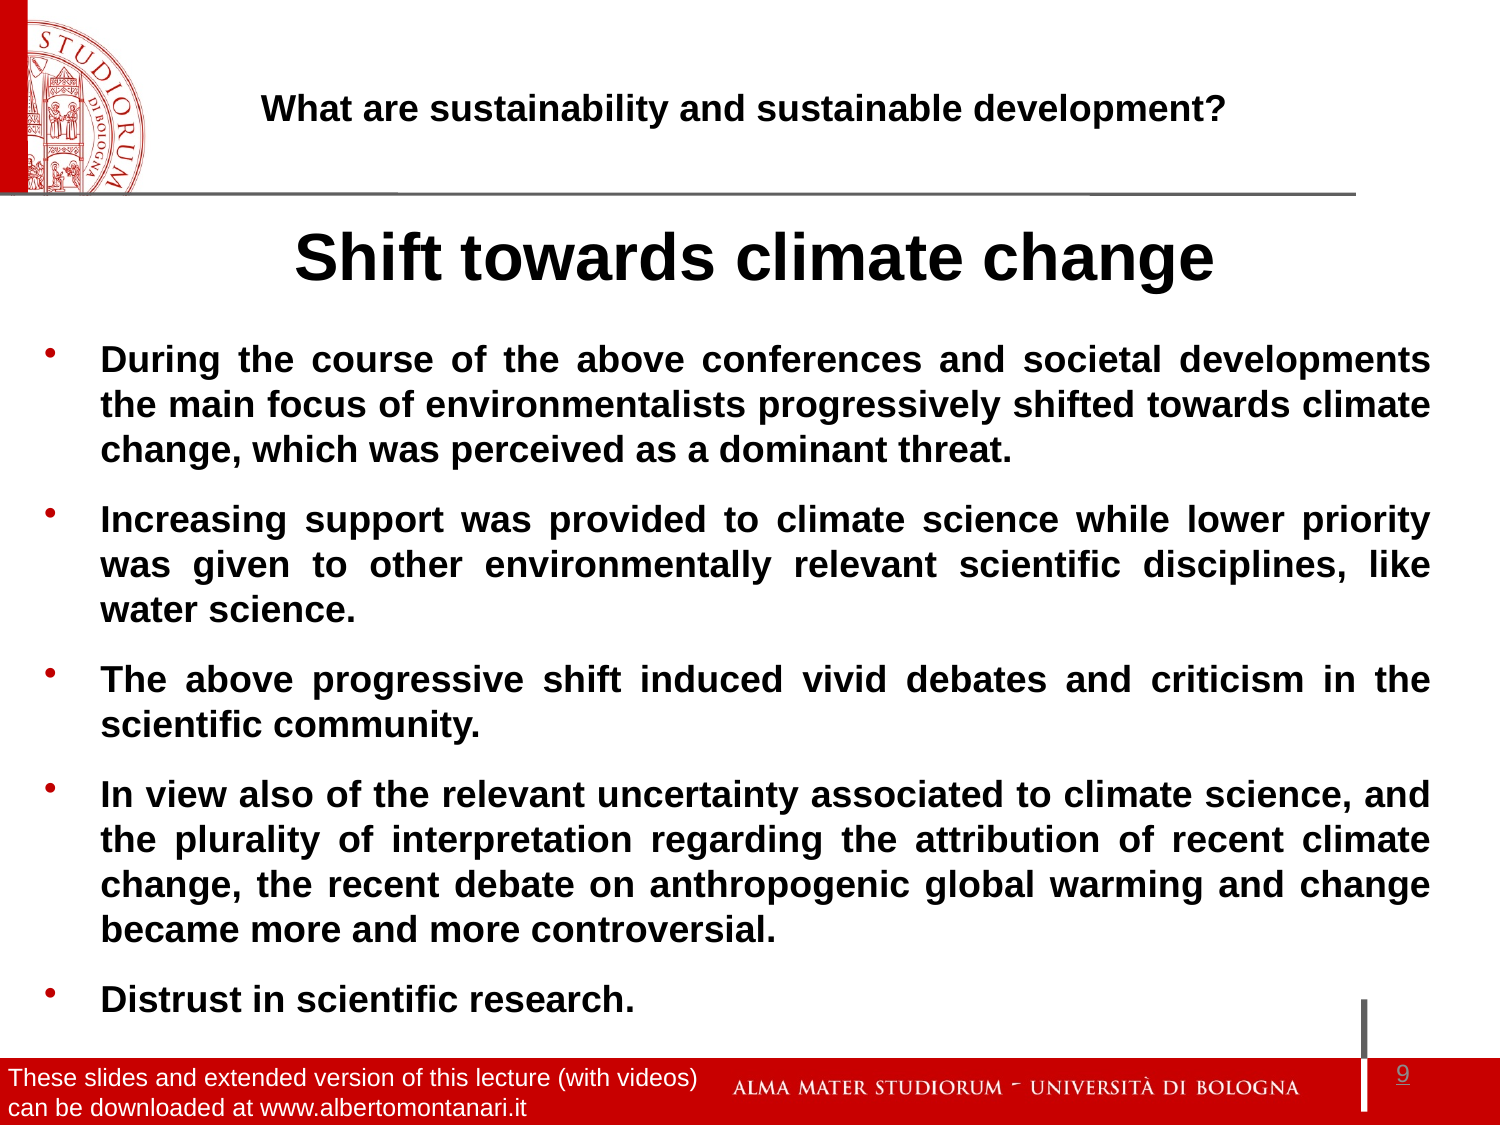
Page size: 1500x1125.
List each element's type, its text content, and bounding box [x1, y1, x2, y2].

list During the course of the above conferences and societal developments the main focus of environmentalists progressively shifted towards climate change, which was perceived as a dominant threat. Increasing support was provided to climate science while lower priority was given to other environmentally relevant scientific disciplines, like water science. The above progressive shift induced vivid debates and criticism in the scientific community. In view also of the relevant uncertainty associated to climate science, and the plurality of interpretation regarding the attribution of recent climate change, the recent debate on anthropogenic global warming and change became more and more controversial. Distrust in scientific research. [29, 328, 1447, 1028]
picture [0, 1058, 1500, 1125]
slide_number 9 [1074, 1042, 1425, 1103]
text_box Shift towards climate change [35, 206, 1477, 302]
picture [28, 16, 151, 192]
